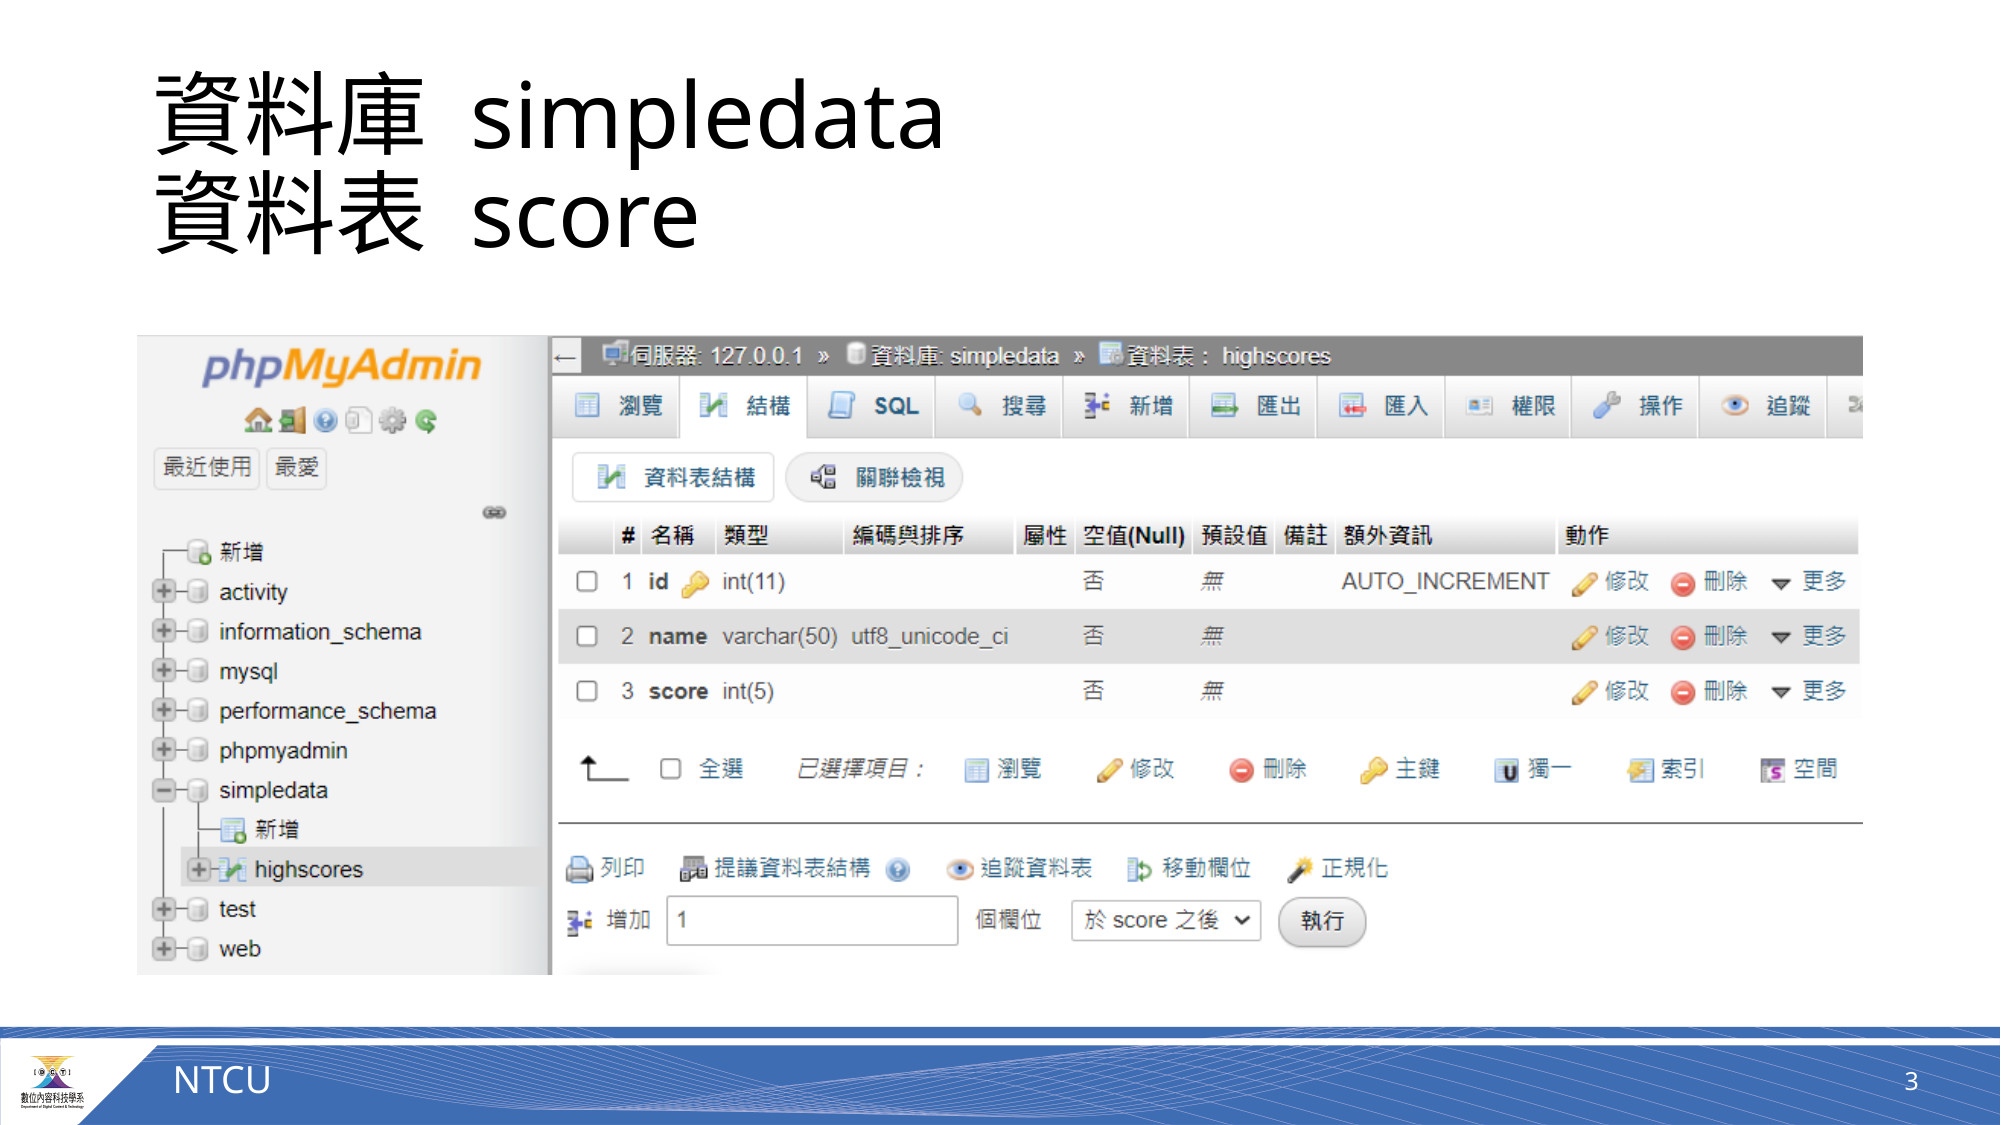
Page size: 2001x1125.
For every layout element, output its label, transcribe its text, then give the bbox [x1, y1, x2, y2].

slide_number 3 [1483, 1052, 1934, 1113]
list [137, 335, 1863, 975]
title 資料庫 simpledata 資料表 score [137, 59, 1863, 278]
picture [0, 0, 2000, 1125]
